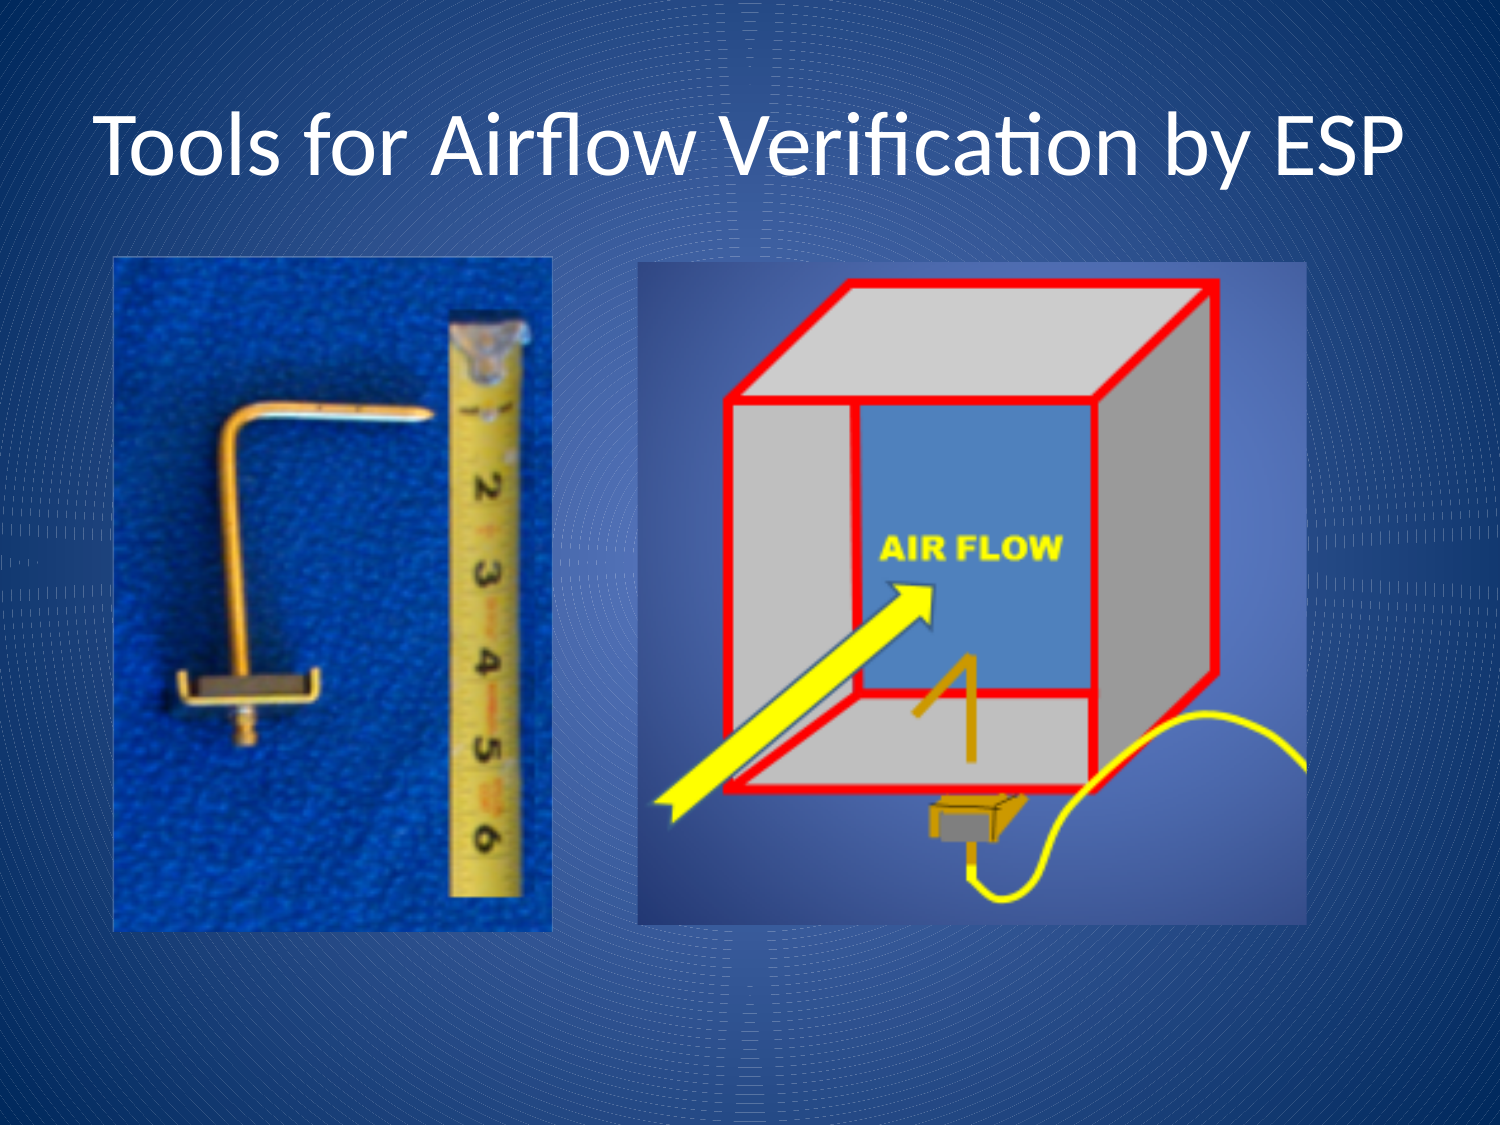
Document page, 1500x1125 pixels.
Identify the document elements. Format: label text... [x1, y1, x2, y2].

picture [0, 258, 1307, 932]
title Tools for Airflow Verification by ESP [75, 45, 1425, 233]
